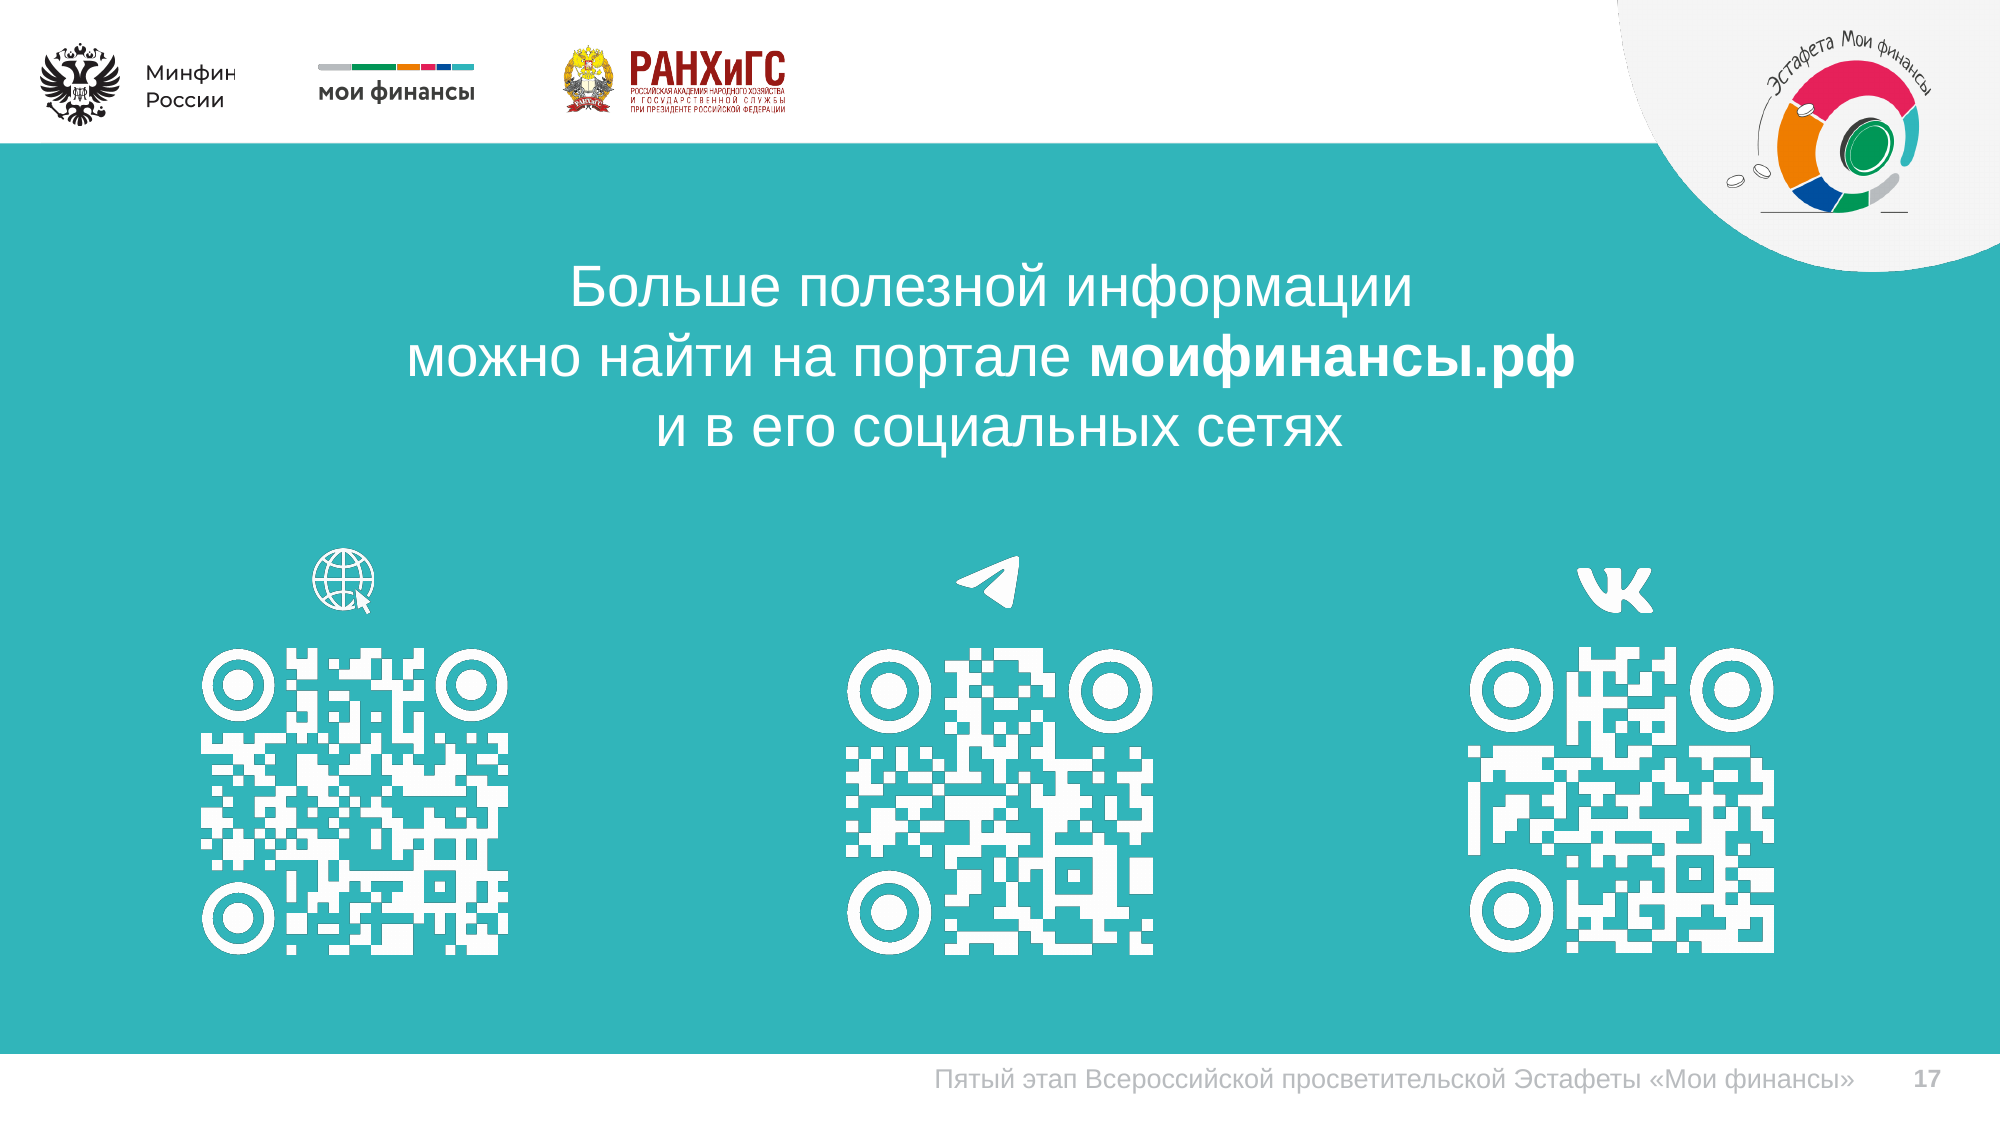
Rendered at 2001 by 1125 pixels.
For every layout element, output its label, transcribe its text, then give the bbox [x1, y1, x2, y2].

text_box Больше полезной информации можно найти на портале моифинансы.рф и в его социальных сетях [143, 248, 1857, 477]
picture [562, 45, 785, 114]
picture [201, 647, 508, 955]
picture [1617, 0, 2000, 272]
picture [1577, 568, 1653, 613]
picture [40, 43, 235, 126]
picture [1467, 647, 1774, 954]
picture [318, 64, 474, 104]
picture [311, 548, 374, 615]
picture [846, 647, 1154, 955]
picture [956, 556, 1019, 609]
